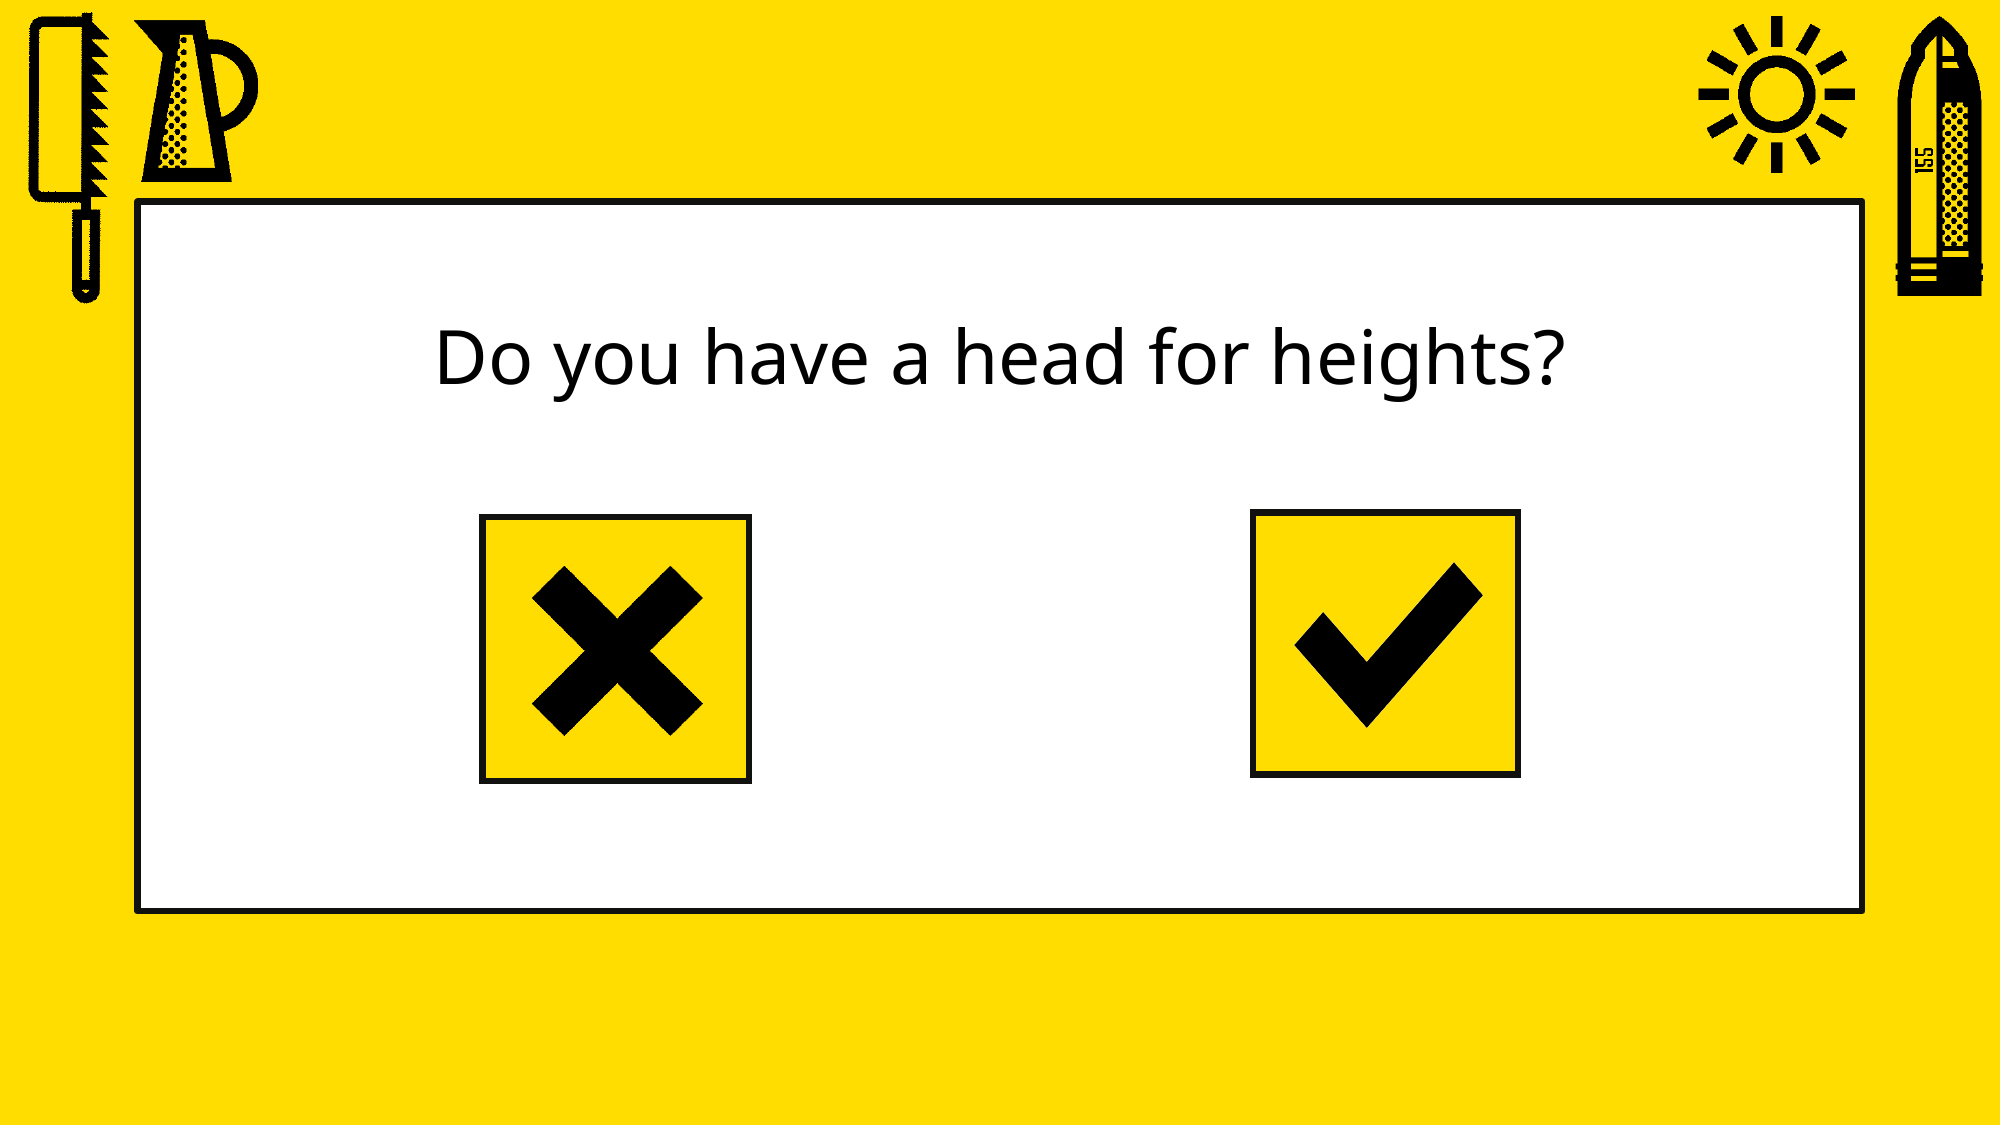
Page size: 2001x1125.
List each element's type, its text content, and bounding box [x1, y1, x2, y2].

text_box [1253, 459, 1518, 779]
text_box Do you have a head for heights? [137, 201, 1863, 912]
picture [0, 0, 377, 339]
text_box [1240, 506, 1531, 795]
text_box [482, 517, 750, 782]
picture [1621, 0, 2000, 315]
text_box [471, 502, 763, 791]
